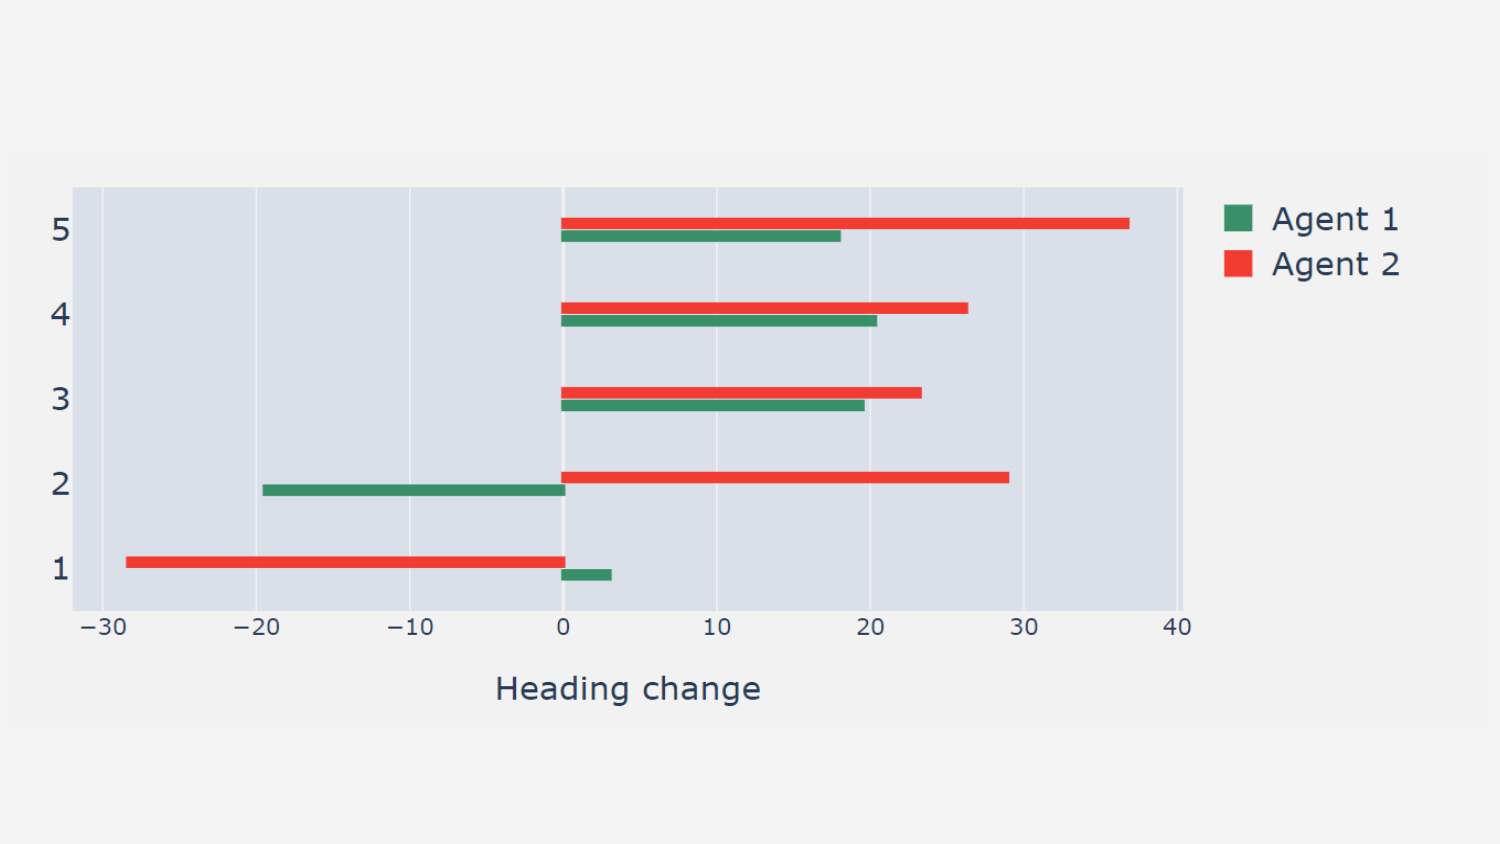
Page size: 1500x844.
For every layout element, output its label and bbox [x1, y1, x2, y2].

picture [12, 153, 1488, 729]
